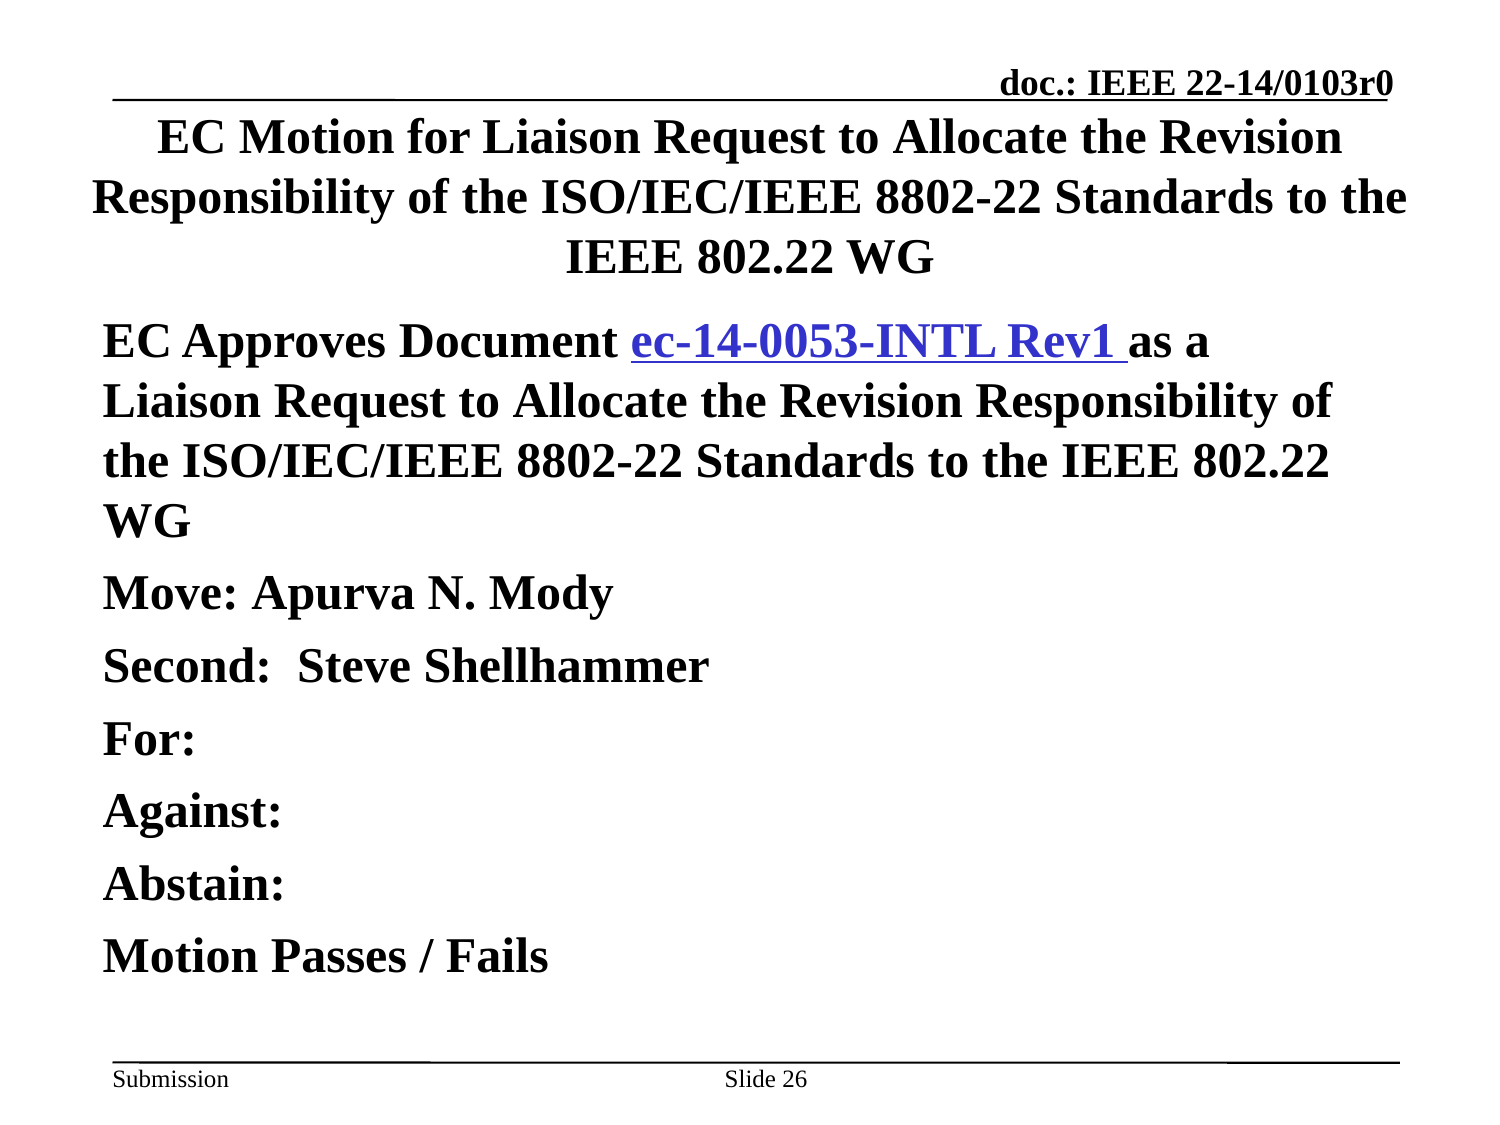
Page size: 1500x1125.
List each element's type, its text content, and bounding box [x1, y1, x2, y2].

list EC Approves Document ec-14-0053-INTL Rev1 as a Liaison Request to Allocate the Revision Responsibility of the ISO/IEC/IEEE 8802-22 Standards to the IEEE 802.22 WG Move: Apurva N. Mody Second: Steve Shellhammer For: Against: Abstain: Motion Passes / Fails [87, 299, 1363, 1038]
slide_number Slide 26 [674, 1061, 858, 1101]
title EC Motion for Liaison Request to Allocate the Revision Responsibility of the ISO/IEC/IEEE 8802-22 Standards to the IEEE 802.22 WG [49, 112, 1451, 276]
